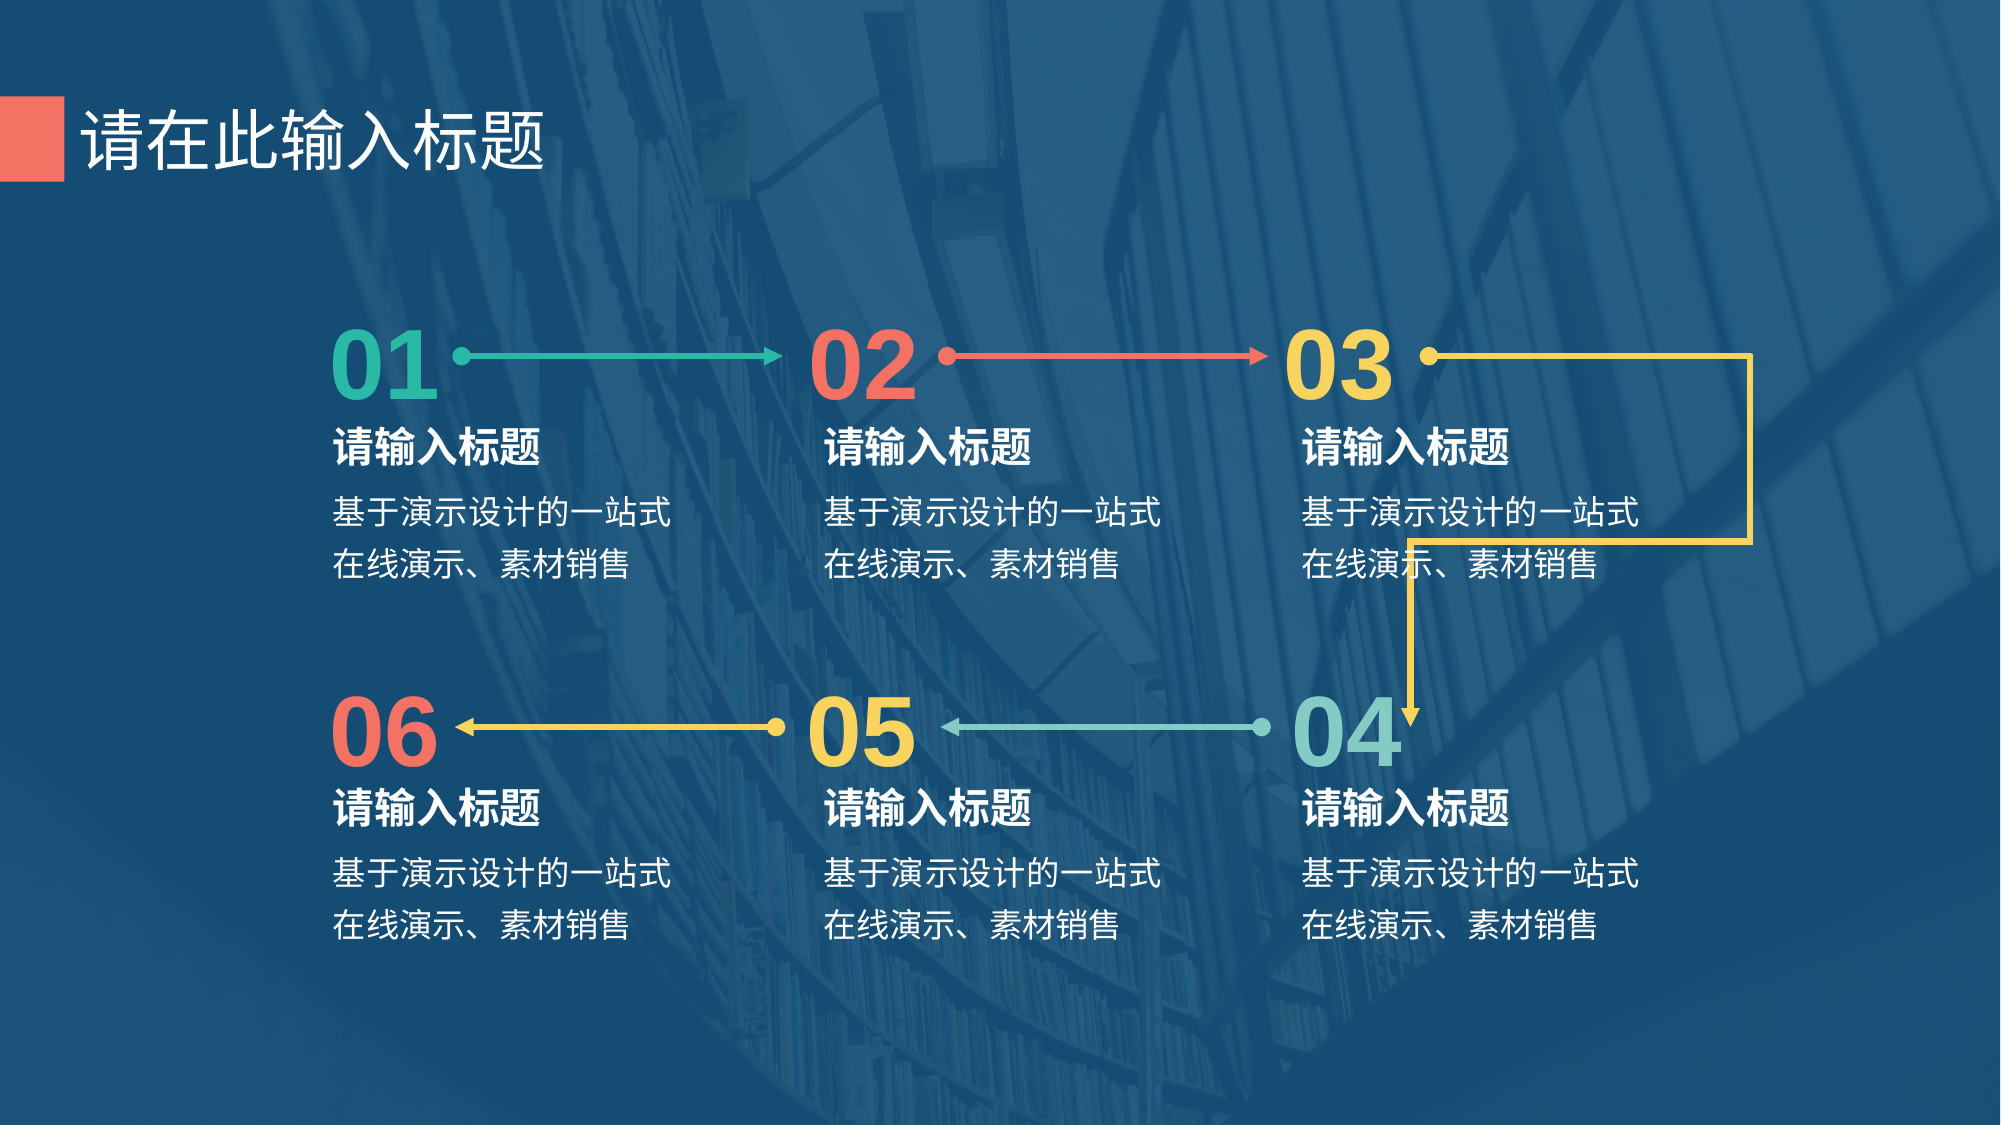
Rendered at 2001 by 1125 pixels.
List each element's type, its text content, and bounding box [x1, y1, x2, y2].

text_box 请输入标题 [808, 774, 1082, 832]
text_box 基于演示设计的一站式在线演示、素材销售 [1286, 832, 1656, 952]
text_box 基于演示设计的一站式在线演示、素材销售 [808, 832, 1178, 952]
text_box 请输入标题 [318, 413, 592, 471]
text_box 02 [808, 299, 920, 413]
text_box 基于演示设计的一站式在线演示、素材销售 [1286, 471, 1394, 590]
text_box 基于演示设计的一站式在线演示、素材销售 [318, 832, 687, 952]
text_box 请输入标题 [1286, 413, 1394, 471]
text_box 04 [1291, 666, 1403, 774]
text_box 请输入标题 [808, 413, 1082, 471]
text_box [1394, 371, 1766, 712]
text_box 基于演示设计的一站式在线演示、素材销售 [318, 471, 687, 590]
picture [0, 0, 2001, 1125]
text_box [0, 96, 549, 182]
text_box 01 [329, 299, 441, 413]
text_box 03 [1283, 299, 1396, 420]
text_box 请输入标题 [318, 774, 592, 832]
text_box 基于演示设计的一站式在线演示、素材销售 [808, 471, 1178, 590]
text_box 06 [329, 666, 441, 774]
text_box 请输入标题 [1286, 774, 1560, 832]
text_box 05 [805, 666, 918, 787]
